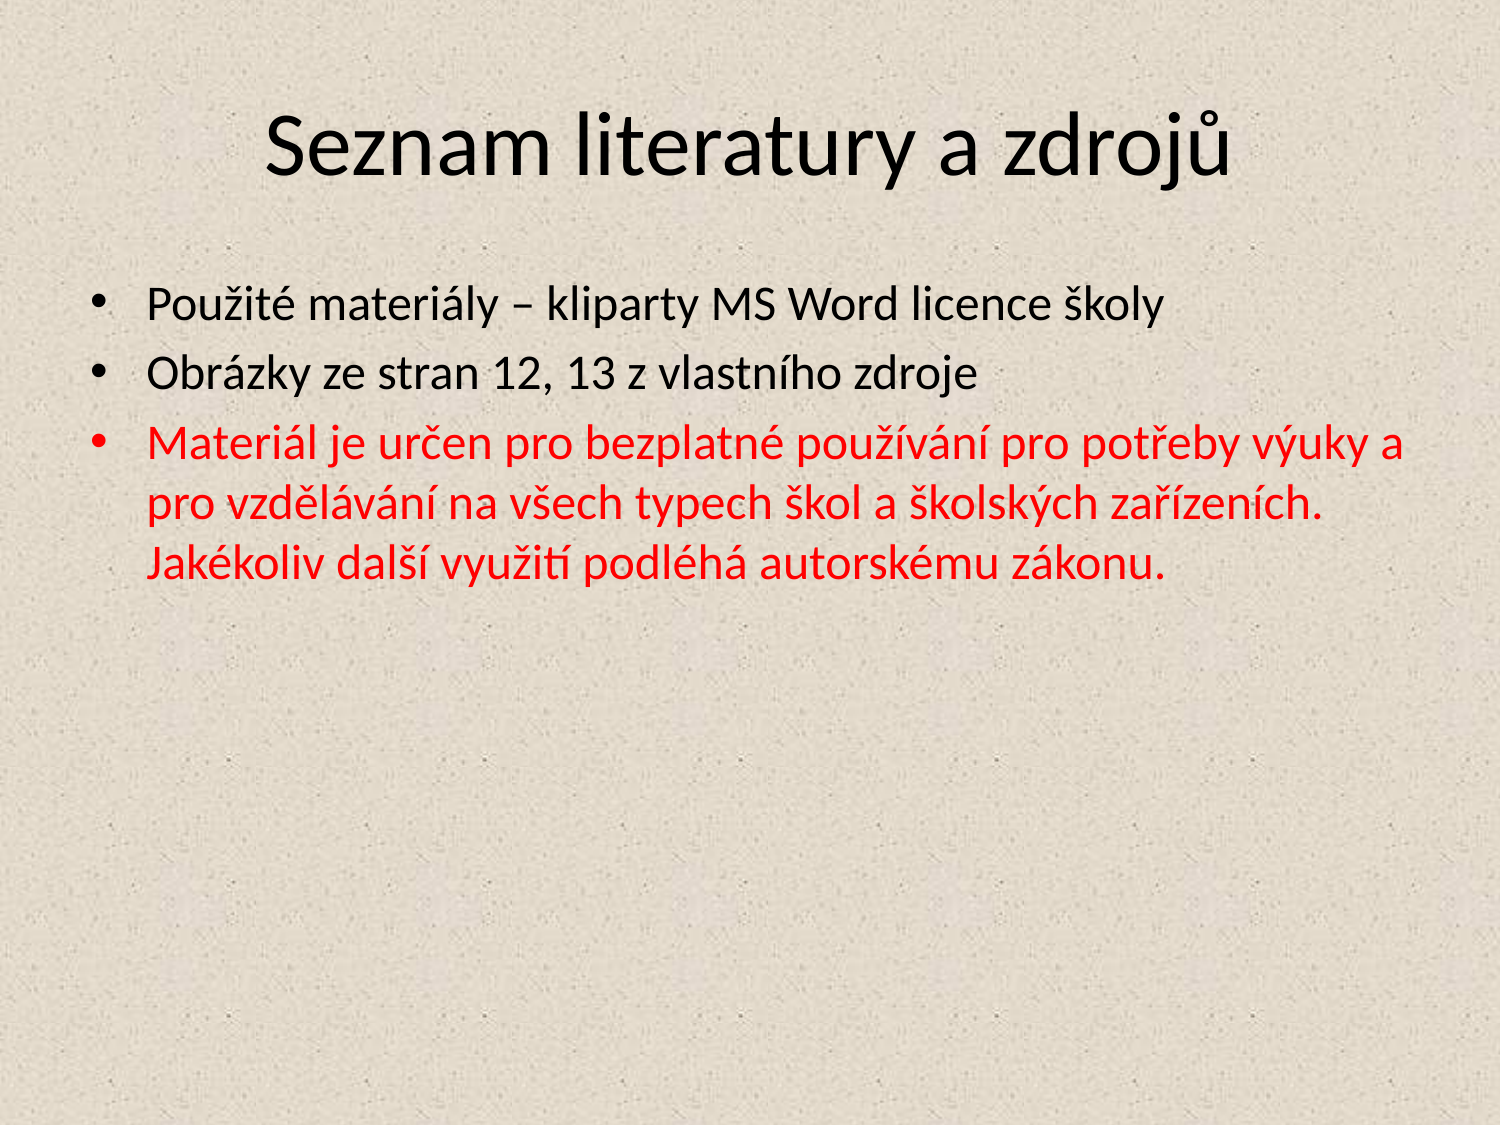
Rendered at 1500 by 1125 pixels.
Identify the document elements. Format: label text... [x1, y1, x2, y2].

title Seznam literatury a zdrojů [75, 45, 1425, 233]
list Použité materiály – kliparty MS Word licence školy Obrázky ze stran 12, 13 z vlastního zdroje Materiál je určen pro bezplatné používání pro potřeby výuky a pro vzdělávání na všech typech škol a školských zařízeních. Jakékoliv další využití podléhá autorskému zákonu. [75, 262, 1425, 1005]
picture [0, 0, 1500, 1125]
